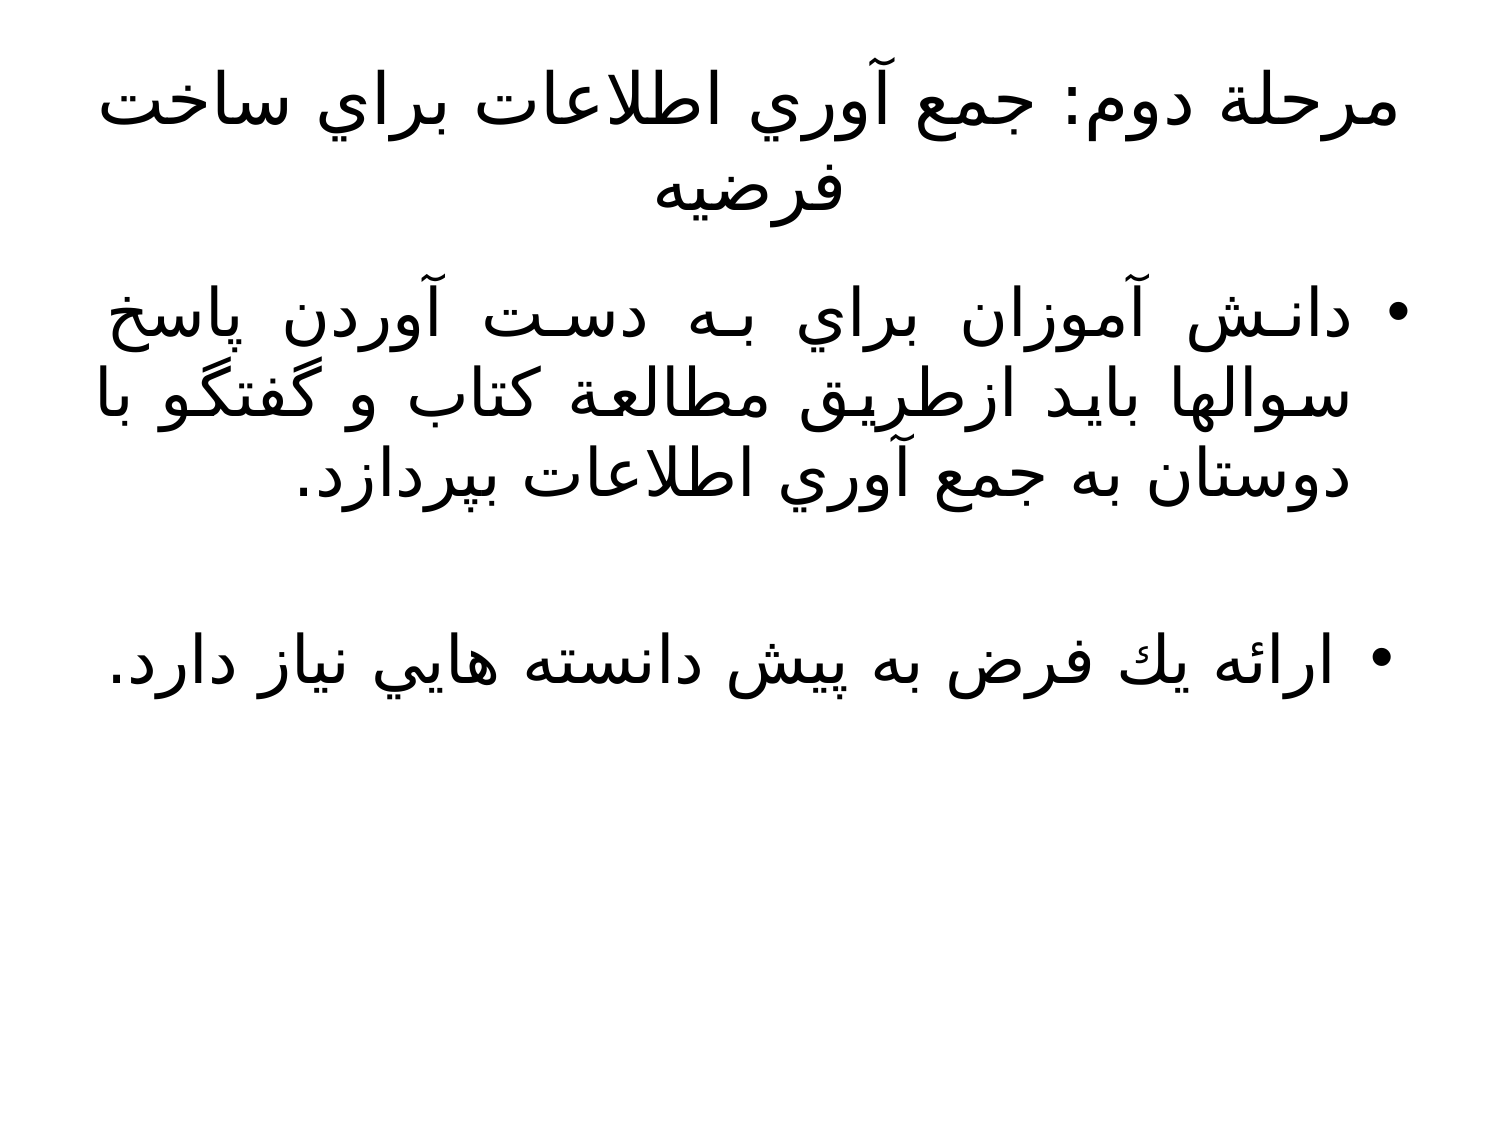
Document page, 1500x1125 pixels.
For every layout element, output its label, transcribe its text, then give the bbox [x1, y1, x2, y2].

list دانش آموزان براي به دست آوردن پاسخ سوالها بايد ازطريق مطالعة كتاب و گفتگو با دوستان به جمع آوري اطلاعات بپردازد. ارائه يك فرض به پيش دانسته هايي نياز دارد. [75, 262, 1425, 1005]
title مرحلة دوم: جمع آوري اطلاعات براي ساخت فرضيه [75, 45, 1425, 233]
